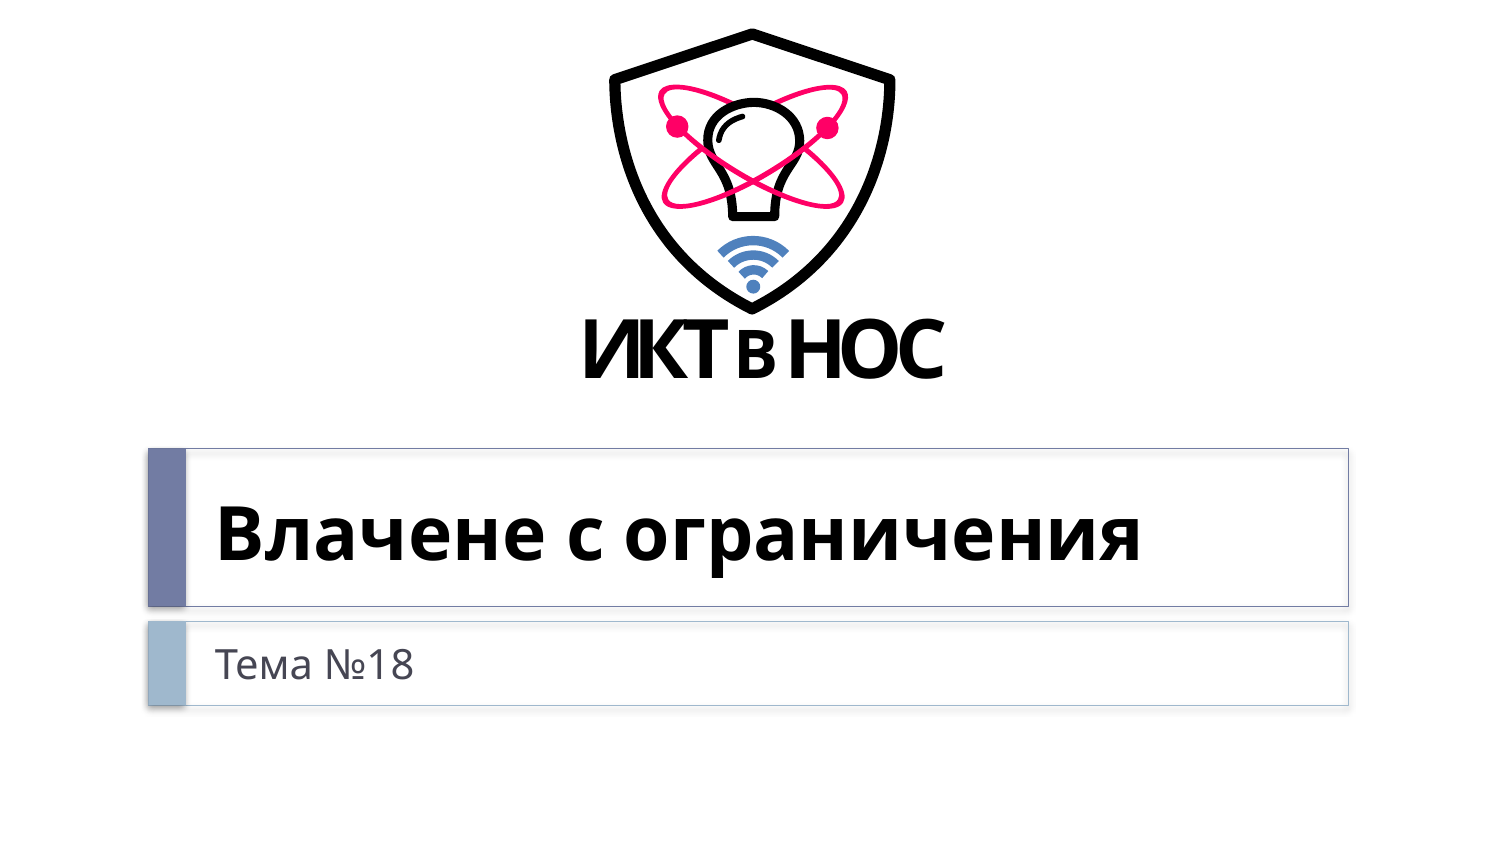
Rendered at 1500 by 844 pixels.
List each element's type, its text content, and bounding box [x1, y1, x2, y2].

title Влачене с ограничения [200, 478, 1325, 600]
subtitle Тема №18 [200, 630, 1325, 697]
